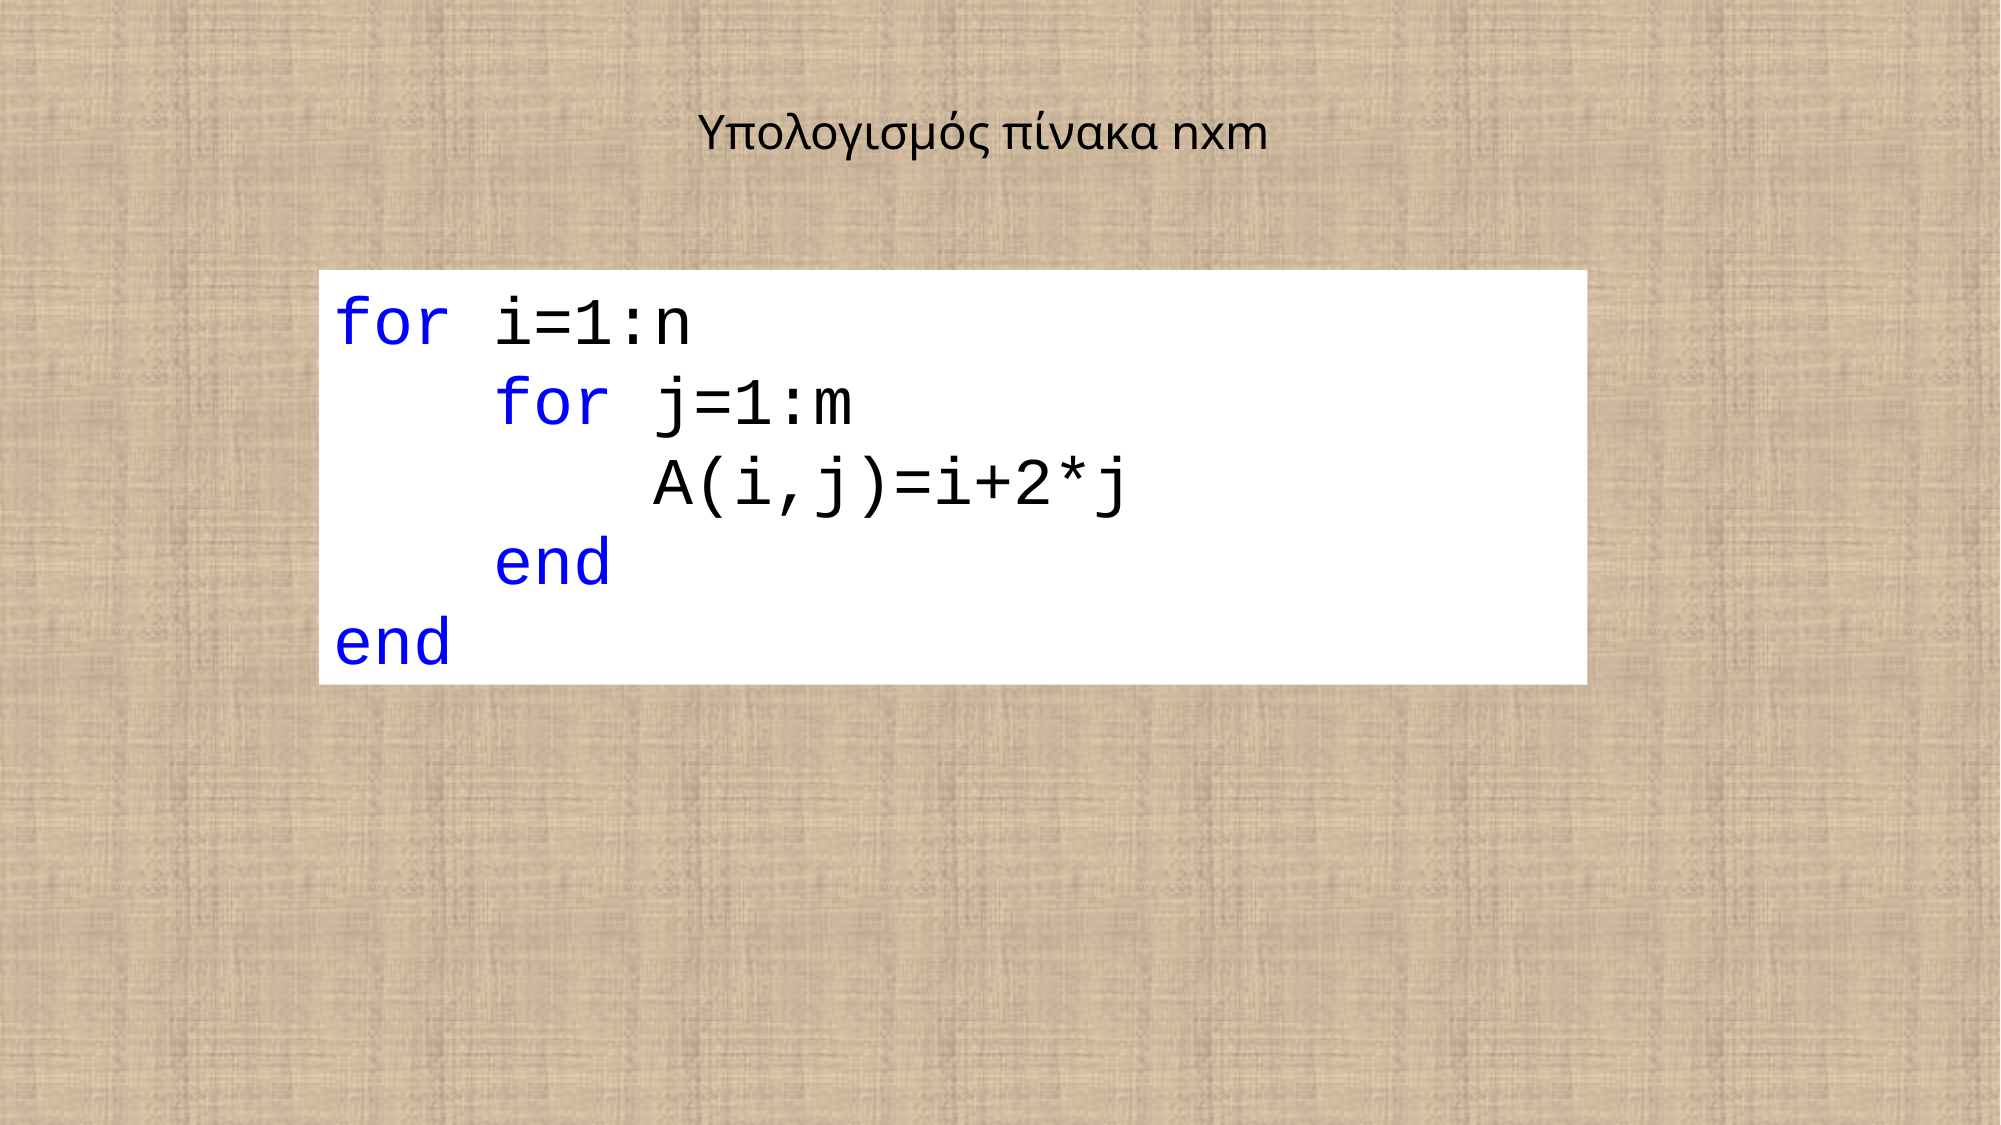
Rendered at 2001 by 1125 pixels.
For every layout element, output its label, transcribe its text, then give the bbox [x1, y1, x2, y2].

text_box for i=1:n for j=1:m A(i,j)=i+2*j end end [318, 270, 1588, 685]
title Υπολογισμός πίνακα nxm [234, 47, 1735, 168]
